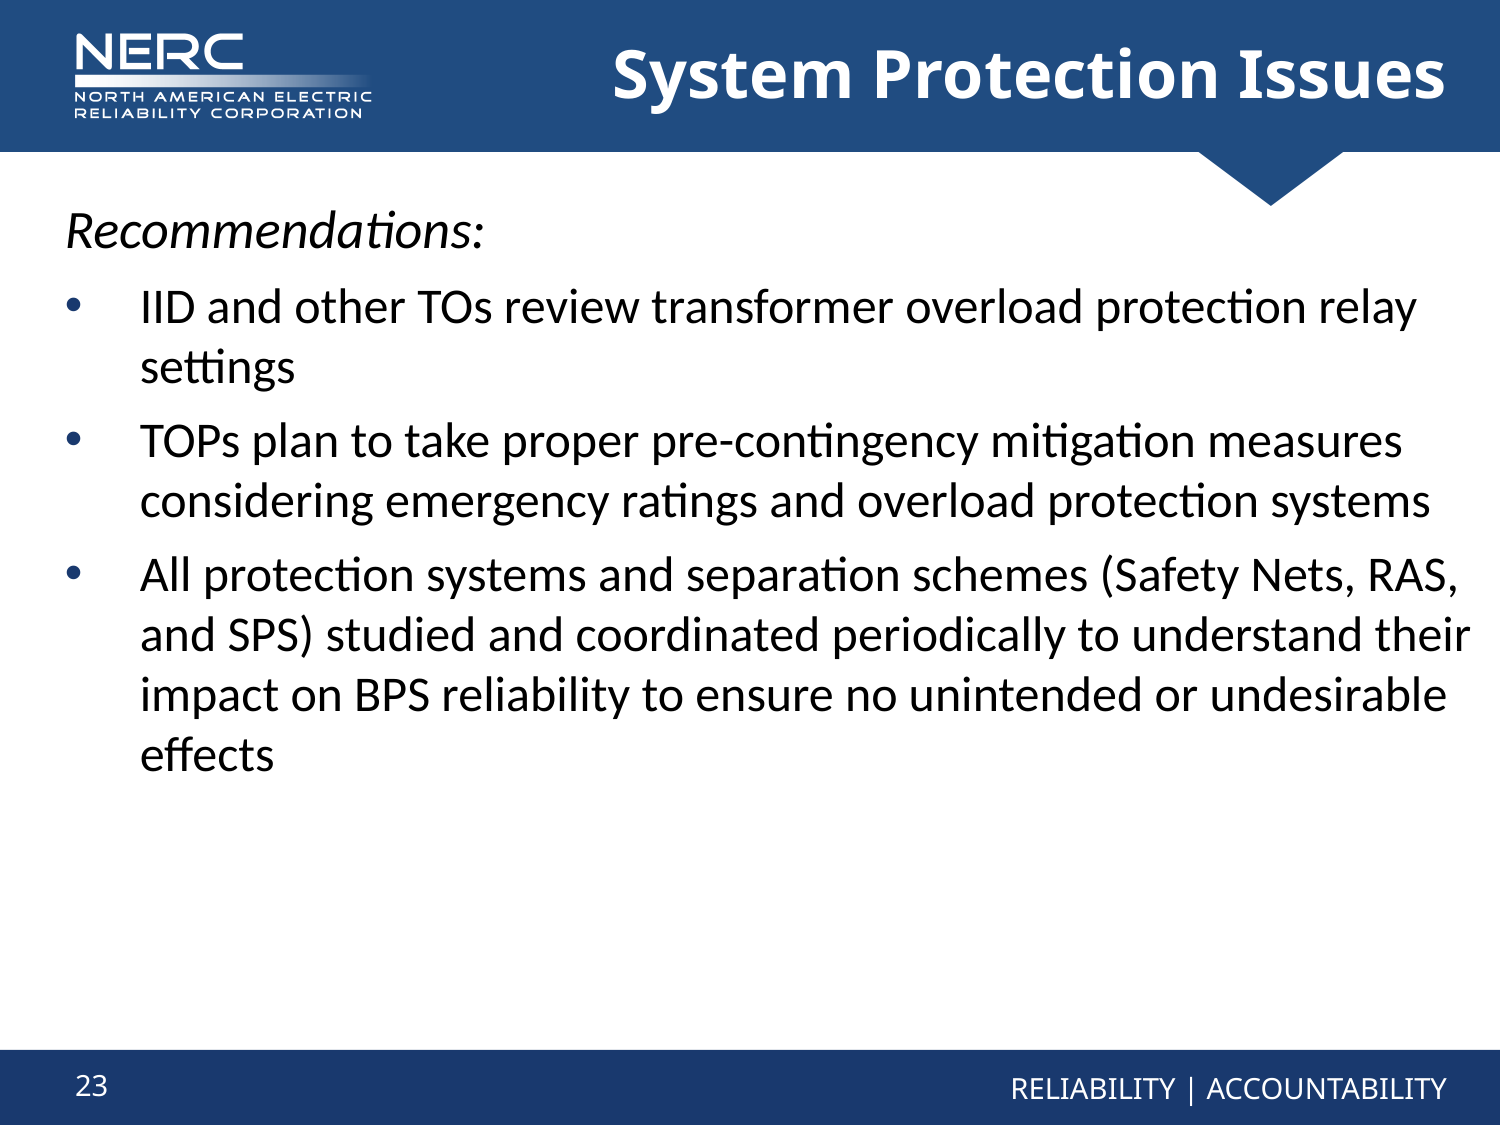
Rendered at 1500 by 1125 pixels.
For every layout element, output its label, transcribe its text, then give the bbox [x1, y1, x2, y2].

picture [0, 0, 1500, 206]
title System Protection Issues [412, 24, 1463, 133]
list Recommendations: IID and other TOs review transformer overload protection relay settings TOPs plan to take proper pre-contingency mitigation measures considering emergency ratings and overload protection systems All protection systems and separation schemes (Safety Nets, RAS, and SPS) studied and coordinated periodically to understand their impact on BPS reliability to ensure no unintended or undesirable effects [50, 187, 1500, 875]
